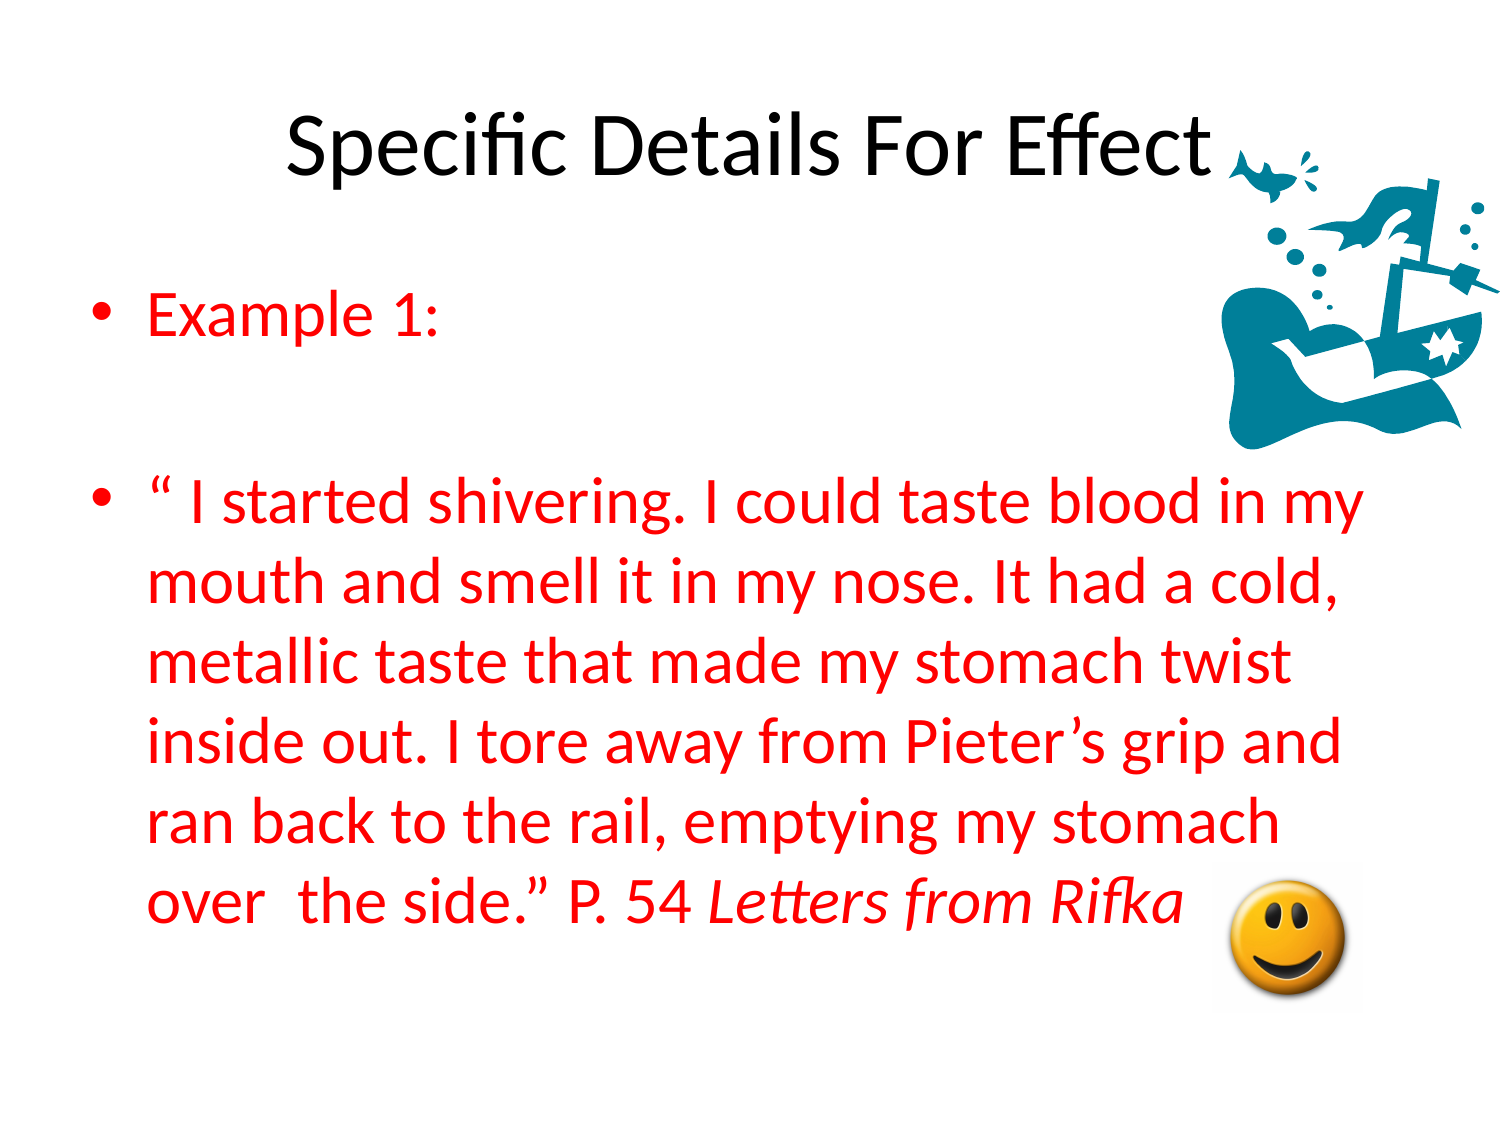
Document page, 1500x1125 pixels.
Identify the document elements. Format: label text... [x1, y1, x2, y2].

title Specific Details For Effect [75, 45, 1425, 233]
picture [1220, 149, 1500, 450]
picture [1212, 862, 1363, 1013]
list Example 1: “ I started shivering. I could taste blood in my mouth and smell it in my nose. It had a cold, metallic taste that made my stomach twist inside out. I tore away from Pieter’s grip and ran back to the rail, emptying my stomach over the side.” P. 54 Letters from Rifka [75, 262, 1425, 1005]
